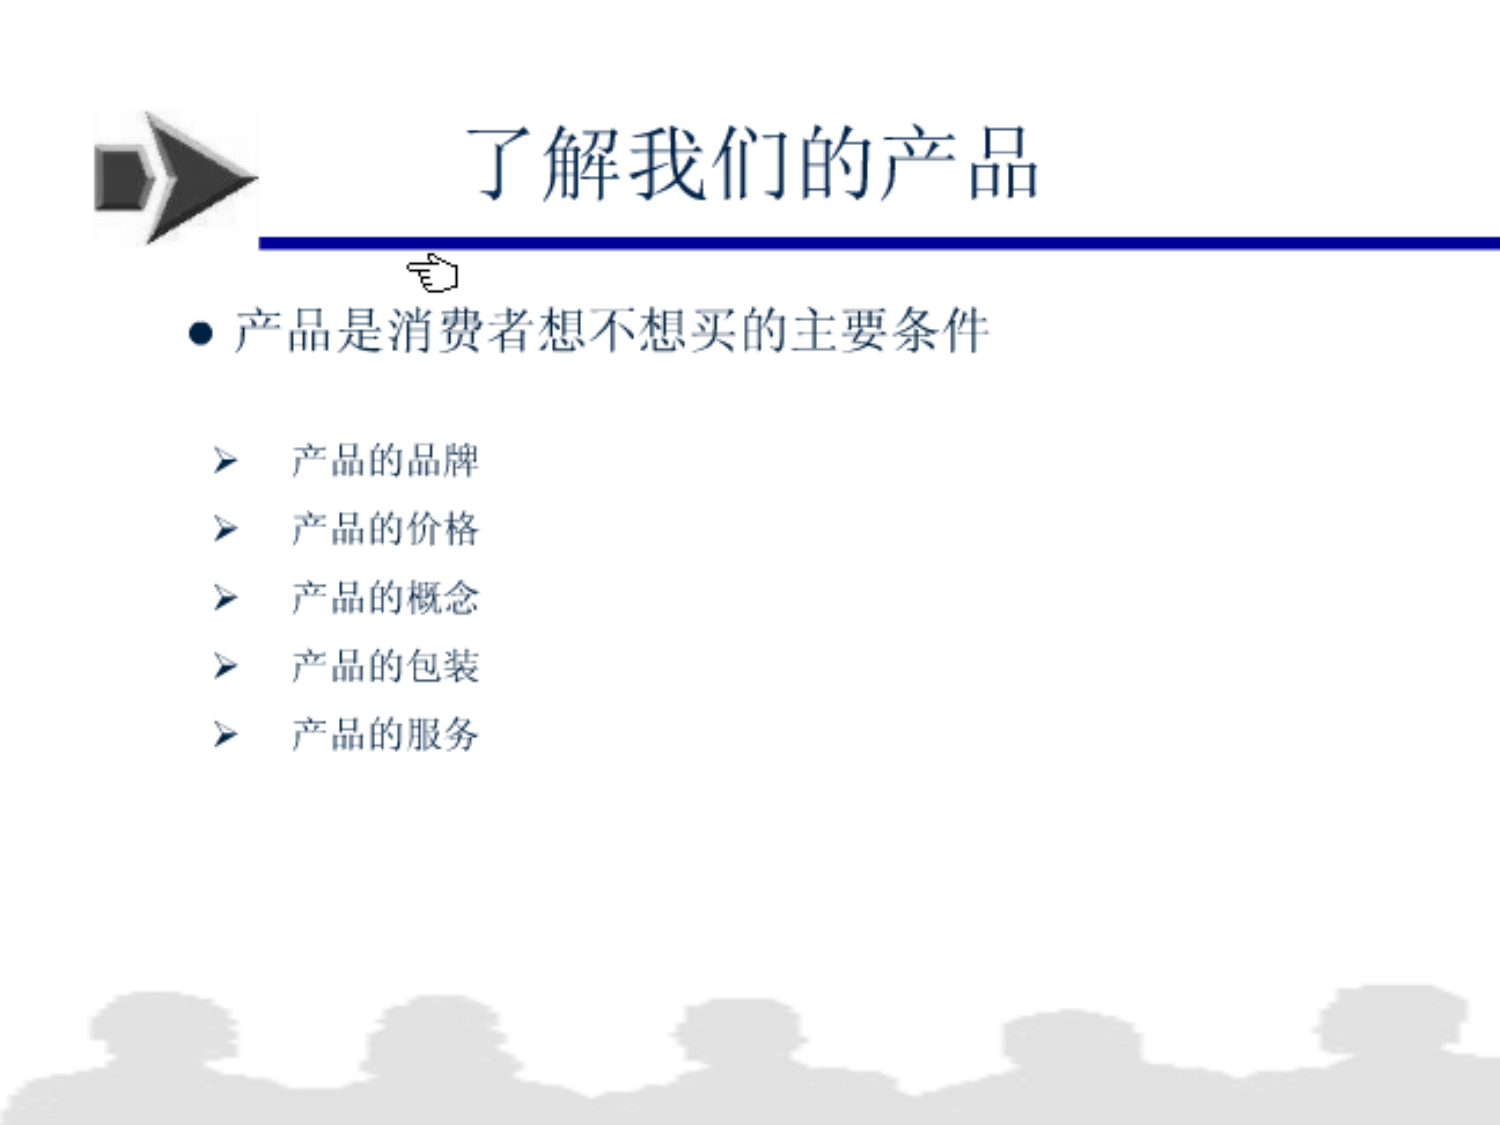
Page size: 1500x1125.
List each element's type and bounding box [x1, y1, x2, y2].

list [0, 0, 1500, 1125]
